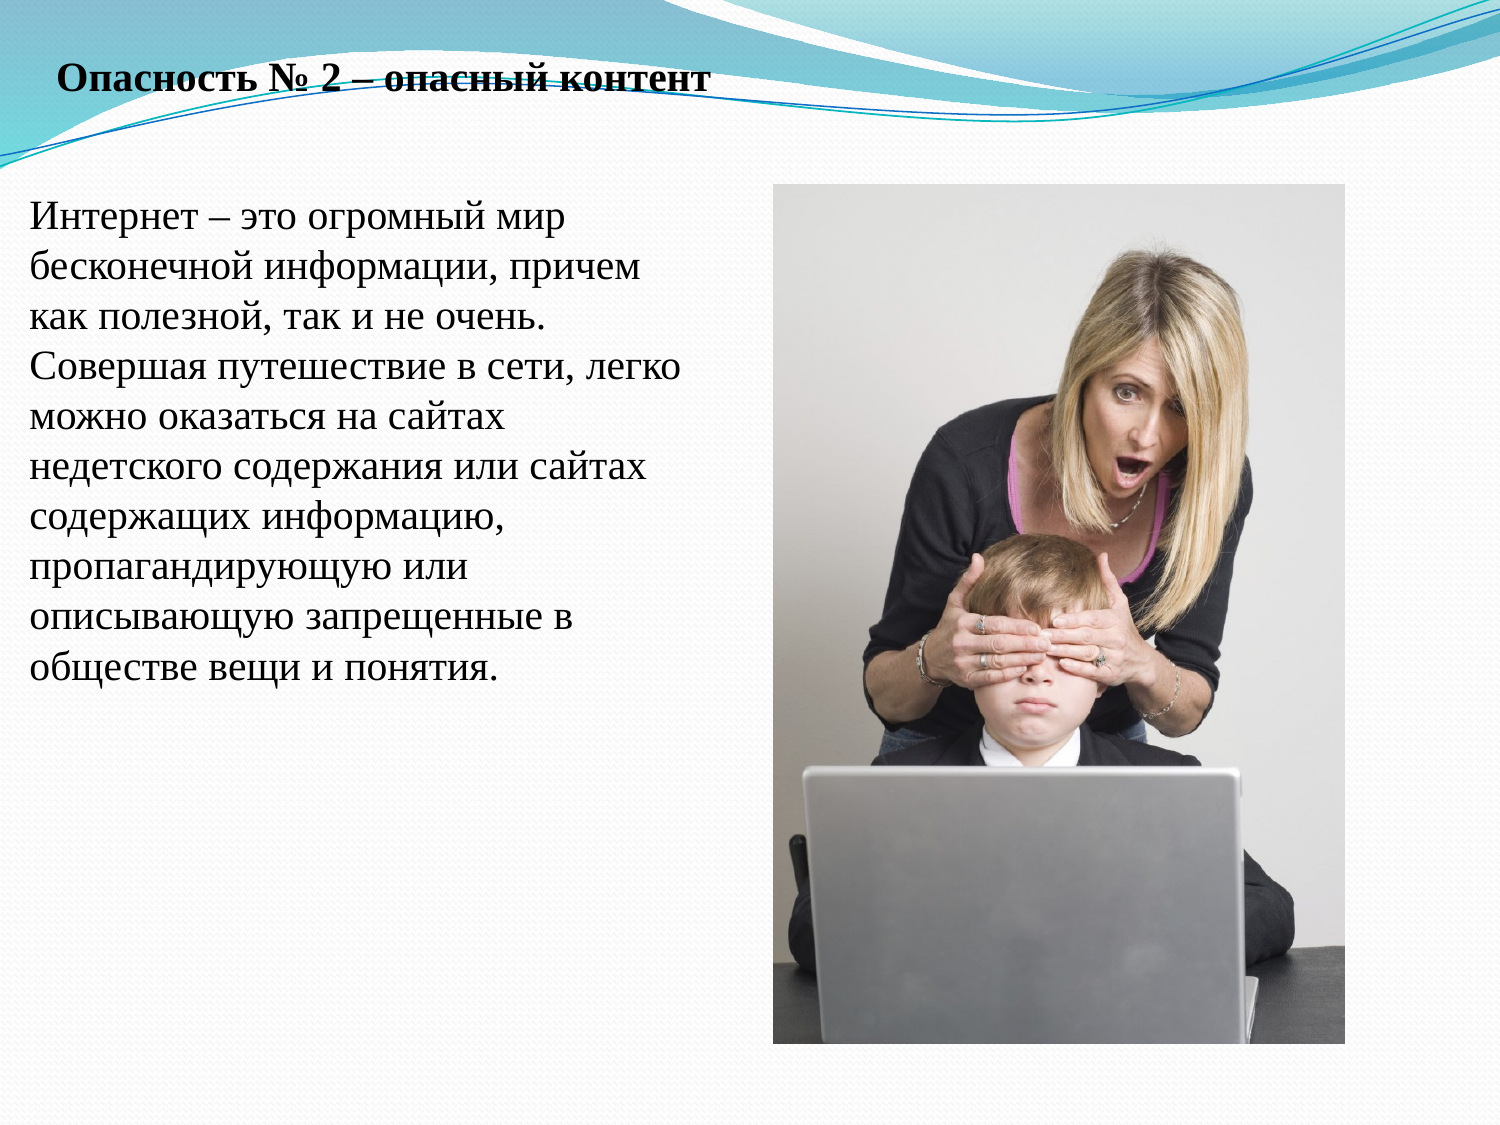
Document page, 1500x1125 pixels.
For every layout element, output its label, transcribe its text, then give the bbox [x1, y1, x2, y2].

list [773, 184, 1345, 1044]
title Интернет – это огромный мир бесконечной информации, причем как полезной, так и не очень. Совершая путешествие в сети, легко можно оказаться на сайтах недетского содержания или сайтах содержащих информацию, пропагандирующую или описывающую запрещенные в обществе вещи и понятия. [29, 66, 703, 1055]
text_box Опасность № 2 – опасный контент [41, 42, 821, 108]
